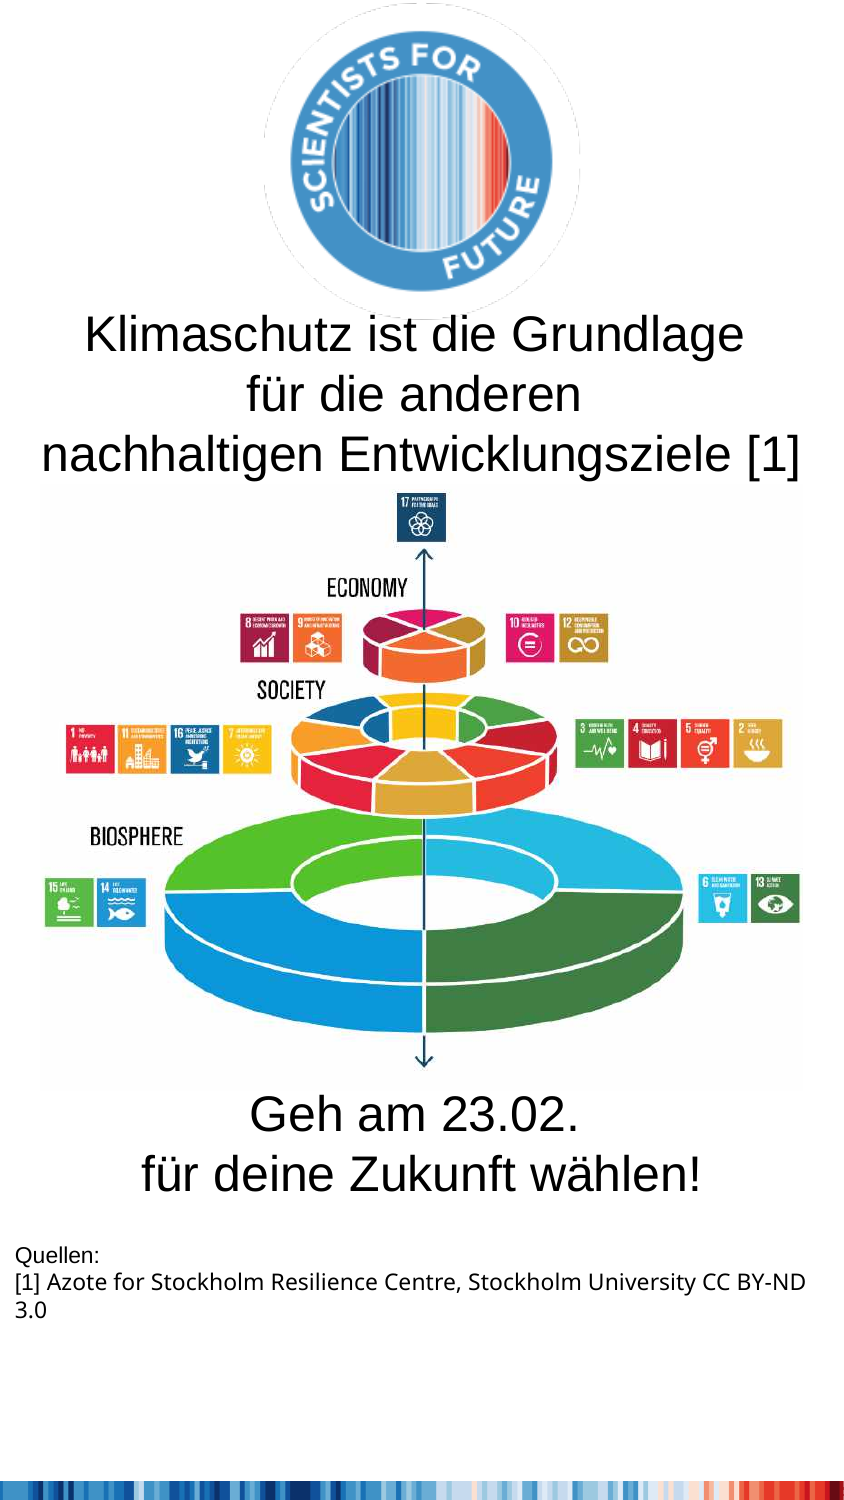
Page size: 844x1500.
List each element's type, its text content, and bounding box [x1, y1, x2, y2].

picture [0, 1481, 844, 1500]
text_box Klimaschutz ist die Grundlage für die anderen nachhaltigen Entwicklungsziele [1] Geh am 23.02. für deine Zukunft wählen! [0, 293, 844, 1209]
text_box Quellen: [1] Azote for Stockholm Resilience Centre, Stockholm University CC BY-ND 3.0 [0, 1233, 844, 1331]
picture [40, 483, 804, 1093]
picture [263, 2, 581, 293]
